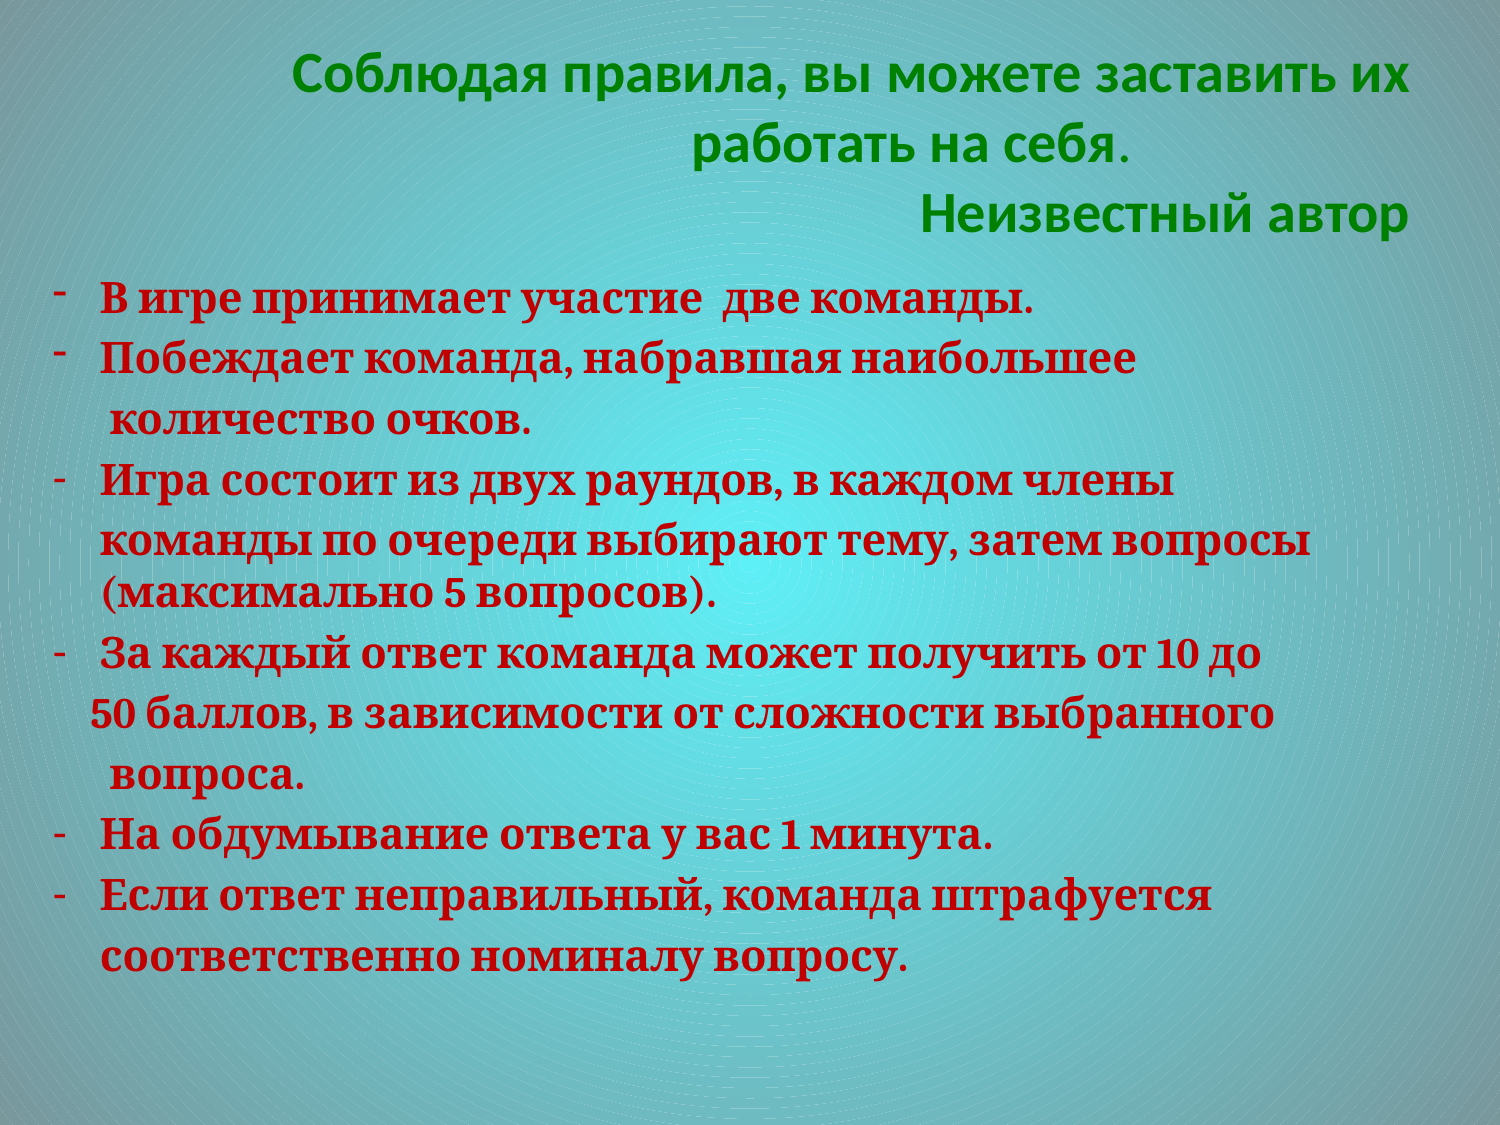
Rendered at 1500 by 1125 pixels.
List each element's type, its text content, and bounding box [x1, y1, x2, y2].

title Соблюдая правила, вы можете заставить их работать на себя. Неизвестный автор [75, 45, 1425, 233]
list В игре принимает участие две команды. Побеждает команда, набравшая наибольшее количество очков. Игра состоит из двух раундов, в каждом члены команды по очереди выбирают тему, затем вопросы (максимально 5 вопросов). За каждый ответ команда может получить от 10 до 50 баллов, в зависимости от сложности выбранного вопроса. На обдумывание ответа у вас 1 минута. Если ответ неправильный, команда штрафуется соответственно номиналу вопросу. [37, 262, 1463, 1005]
